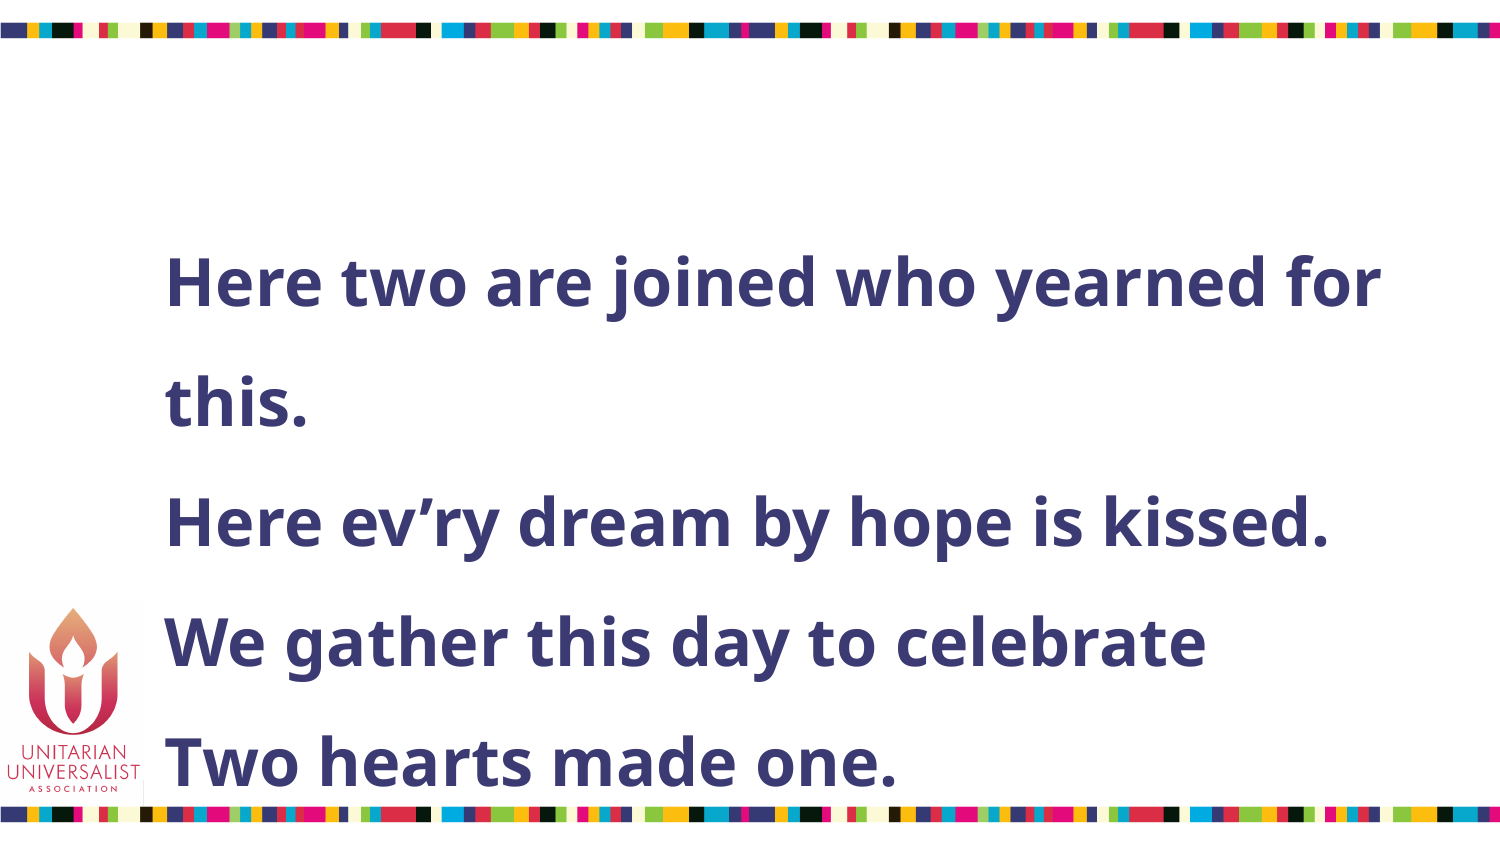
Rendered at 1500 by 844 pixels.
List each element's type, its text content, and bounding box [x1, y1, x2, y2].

picture [0, 600, 1500, 824]
picture [0, 22, 1500, 40]
text_box Here two are joined who yearned for this. Here ev’ry dream by hope is kissed. We gather this day to celebrate Two hearts made one. [149, 184, 1500, 806]
